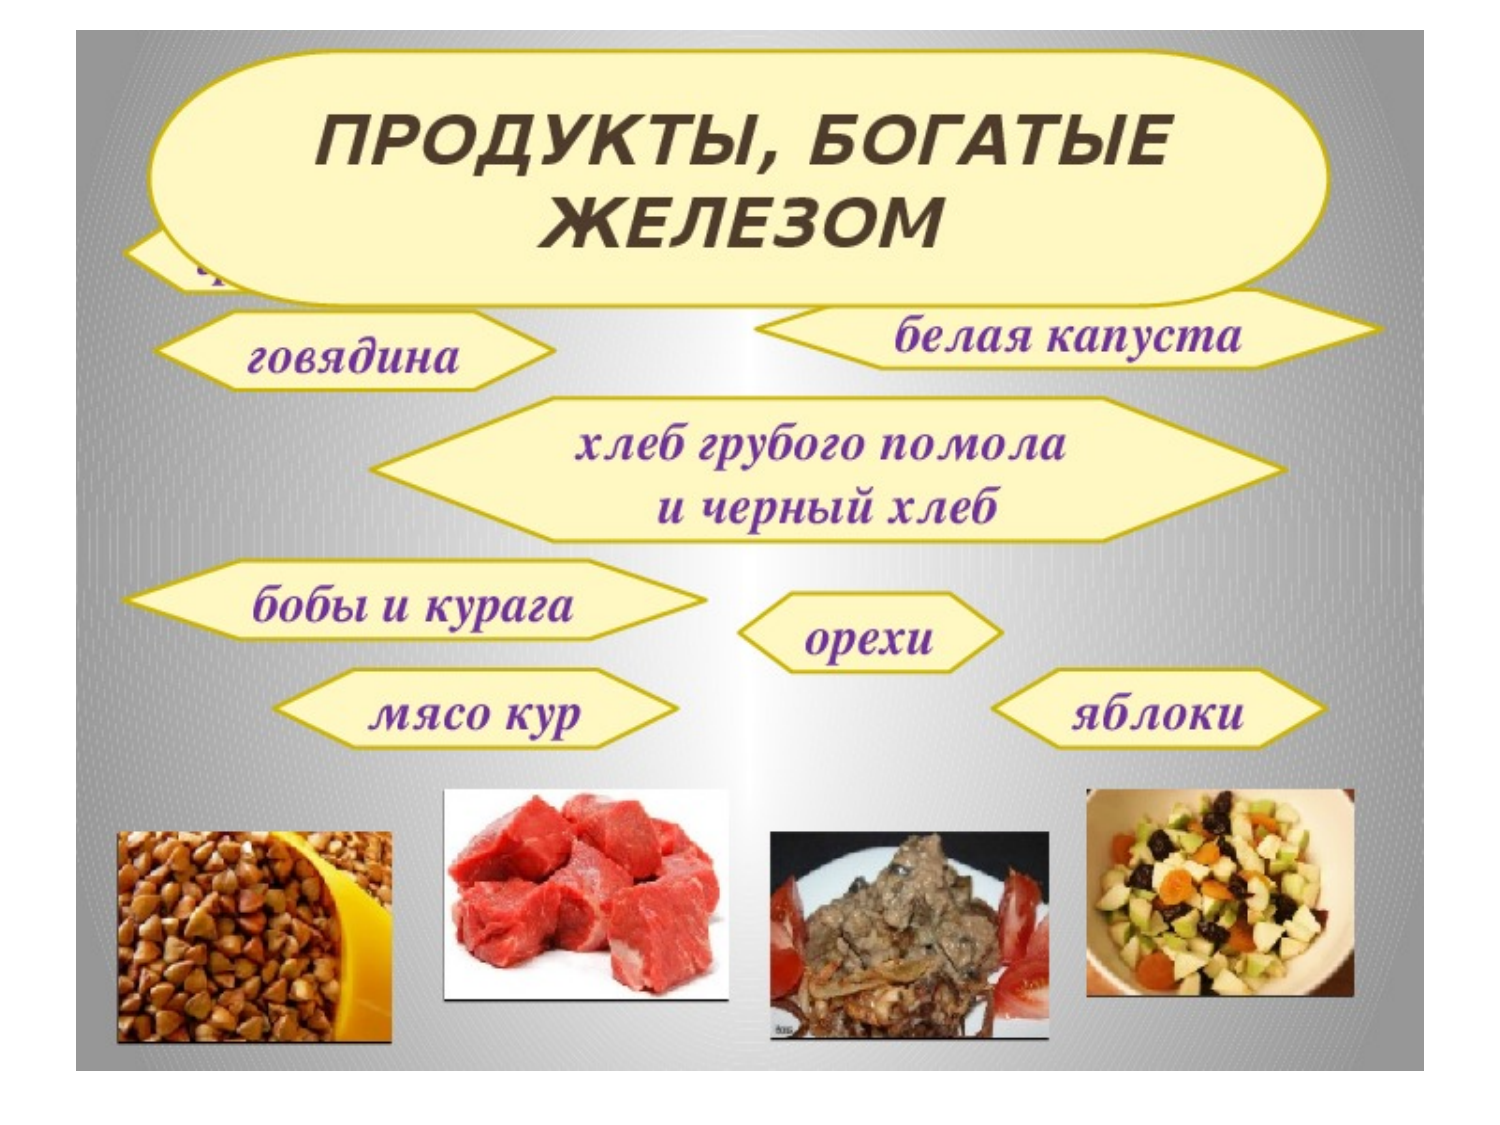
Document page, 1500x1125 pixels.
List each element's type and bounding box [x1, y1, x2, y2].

picture [76, 30, 1424, 1071]
